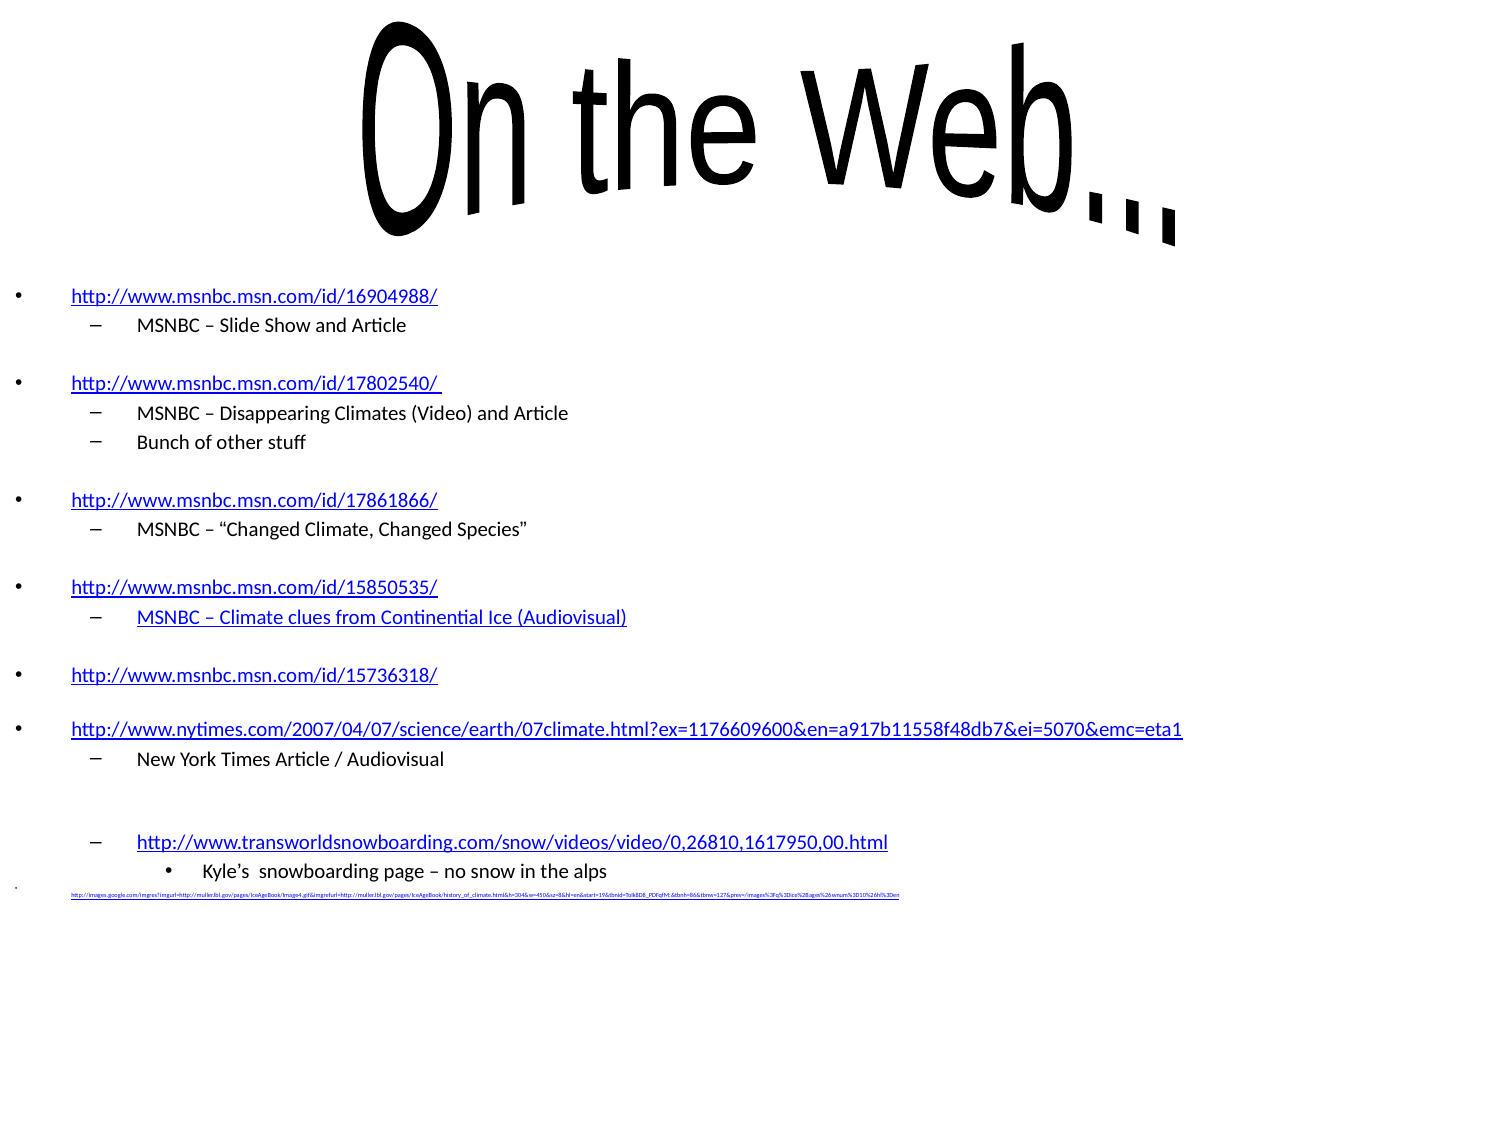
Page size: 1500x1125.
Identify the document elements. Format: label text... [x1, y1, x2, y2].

list http://www.msnbc.msn.com/id/16904988/ MSNBC – Slide Show and Article http://www.msnbc.msn.com/id/17802540/ MSNBC – Disappearing Climates (Video) and Article Bunch of other stuff http://www.msnbc.msn.com/id/17861866/ MSNBC – “Changed Climate, Changed Species” http://www.msnbc.msn.com/id/15850535/ MSNBC – Climate clues from Continential Ice (Audiovisual) http://www.msnbc.msn.com/id/15736318/ http://www.nytimes.com/2007/04/07/science/earth/07climate.html?ex=1176609600&en=a917b11558f48db7&ei=5070&emc=eta1 New York Times Article / Audiovisual http://www.transworldsnowboarding.com/snow/videos/video/0,26810,1617950,00.html Kyle’s snowboarding page – no snow in the alps http://images.google.com/imgres?imgurl=http://muller.lbl.gov/pages/IceAgeBook/Image4.gif&imgrefurl=http://muller.lbl.gov/pages/IceAgeBook/history_of_climate.html&h=304&w=450&sz=8&hl=en&start=19&tbnid=ToIk8D8_PDFqfM:&tbnh=86&tbnw=127&prev=/images%3Fq%3Dice%2Bages%26svnum%3D10%26hl%3Den [0, 275, 1350, 1019]
